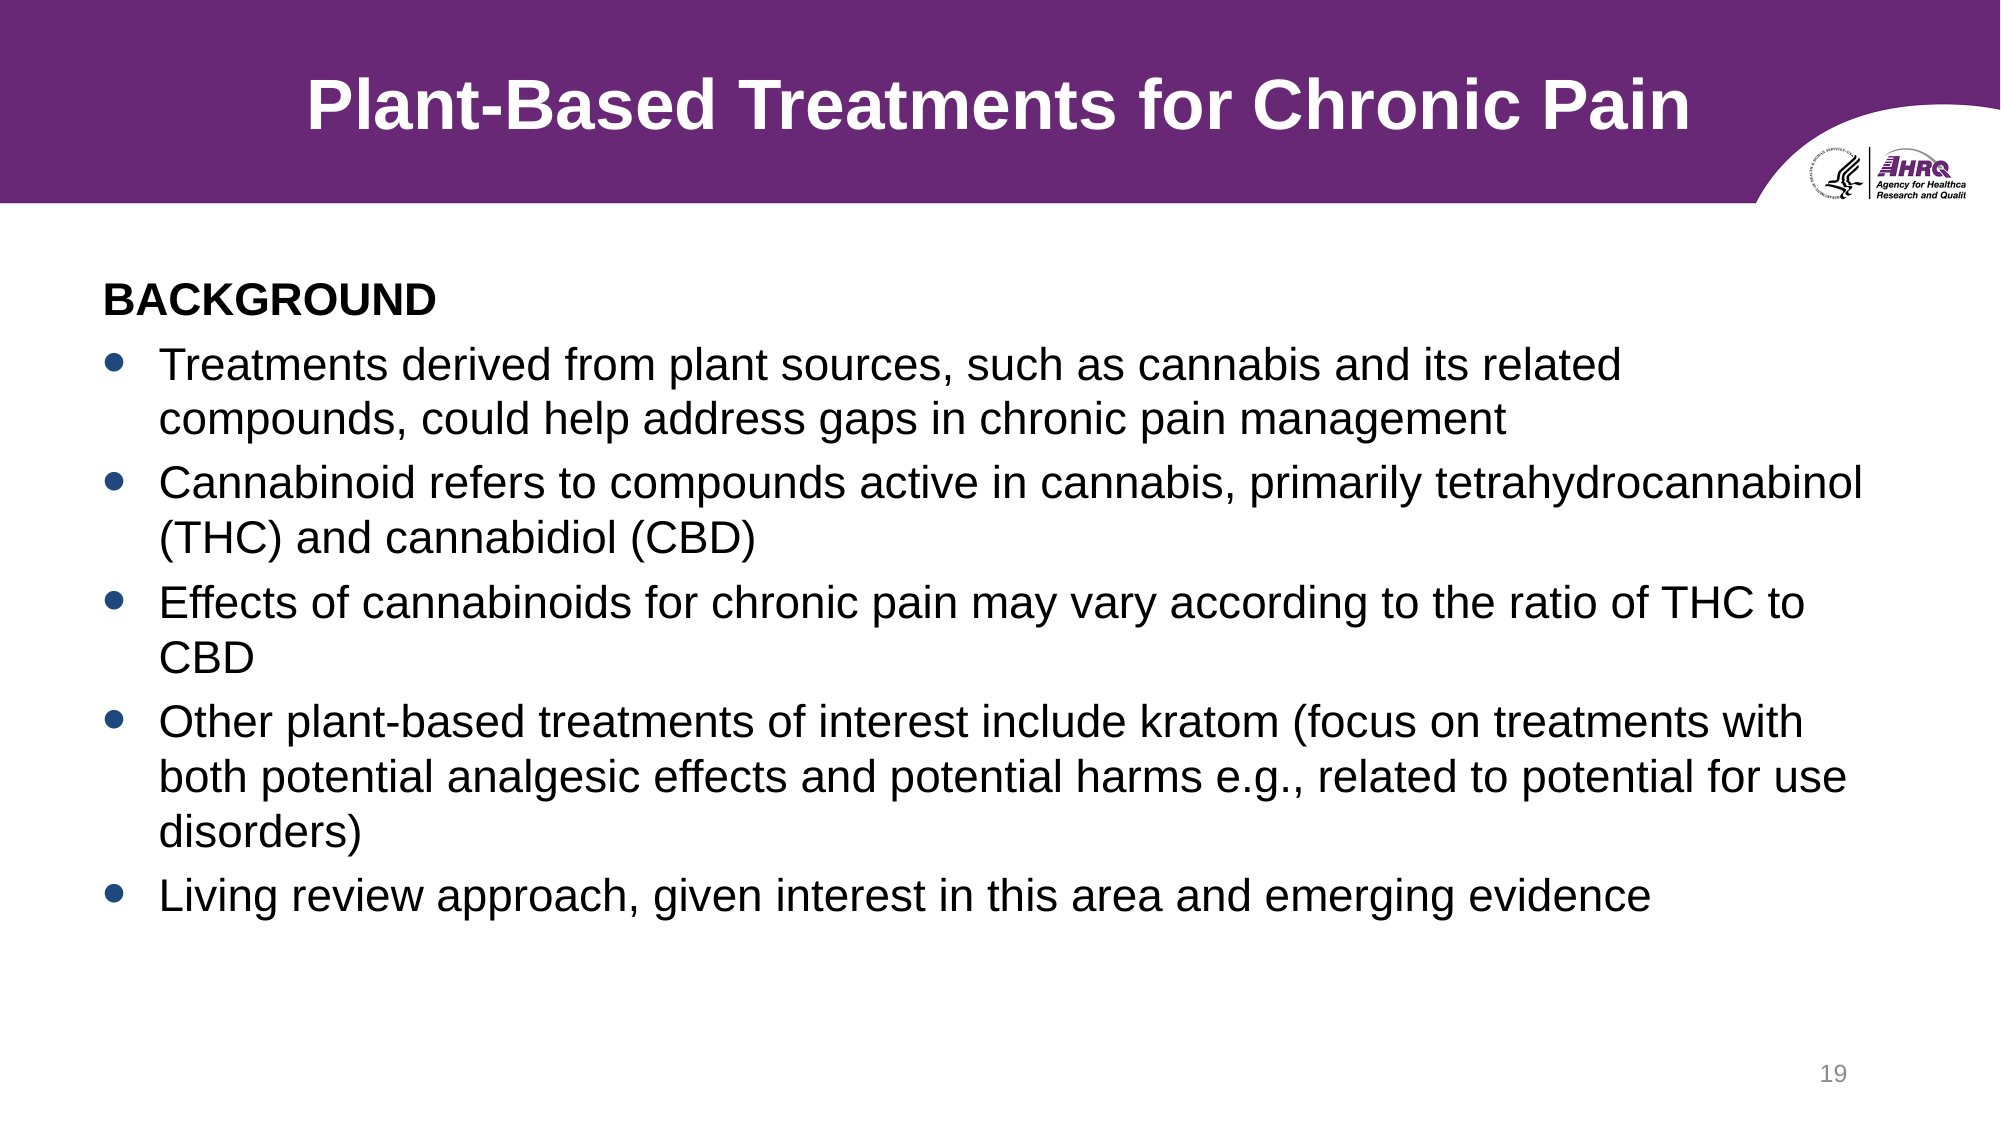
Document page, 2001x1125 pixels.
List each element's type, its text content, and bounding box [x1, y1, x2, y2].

title Plant-Based Treatments for Chronic Pain [275, 50, 1725, 152]
slide_number 19 [1412, 1042, 1863, 1103]
picture [0, 0, 2001, 1125]
text_box BACKGROUND Treatments derived from plant sources, such as cannabis and its related compounds, could help address gaps in chronic pain management Cannabinoid refers to compounds active in cannabis, primarily tetrahydrocannabinol (THC) and cannabidiol (CBD) Effects of cannabinoids for chronic pain may vary according to the ratio of THC to CBD Other plant-based treatments of interest include kratom (focus on treatments with both potential analgesic effects and potential harms e.g., related to potential for use disorders) Living review approach, given interest in this area and emerging evidence [87, 262, 1888, 1015]
